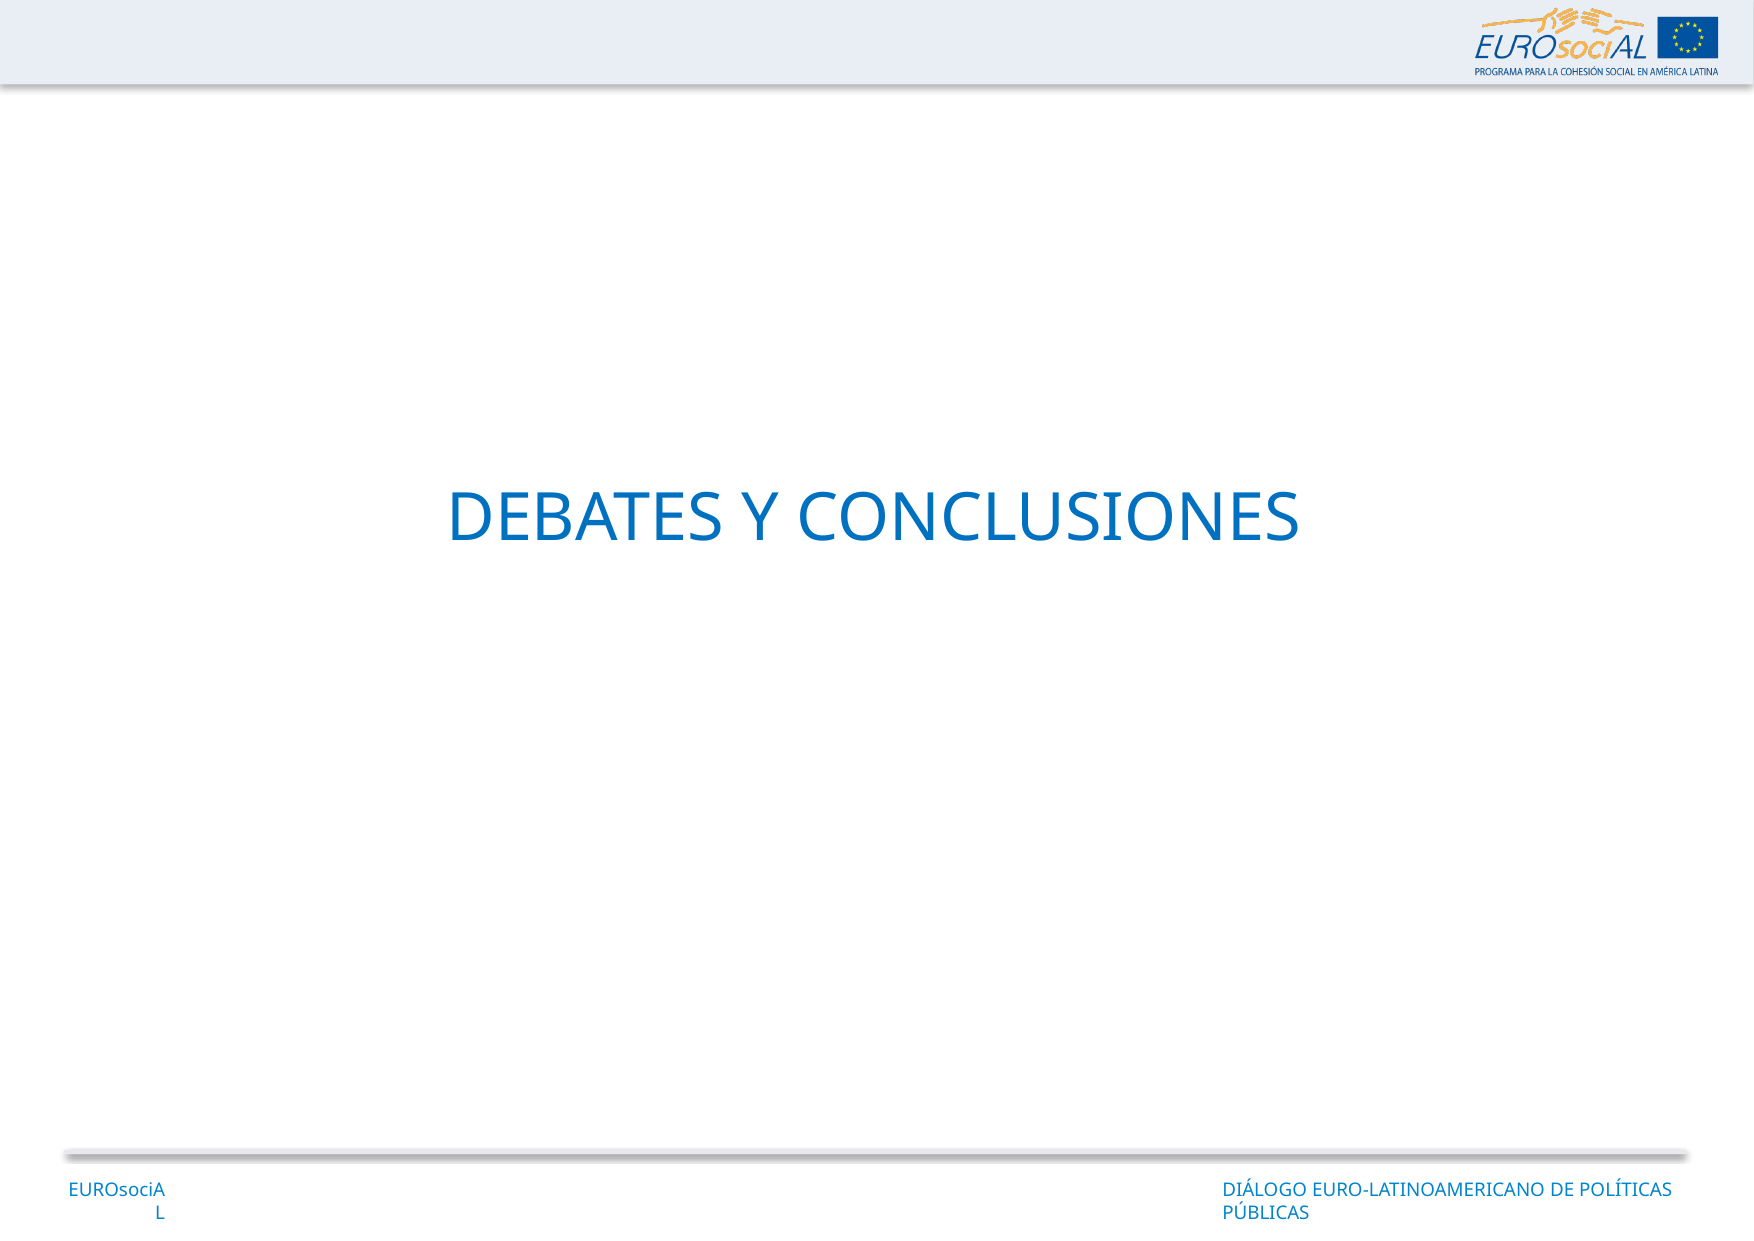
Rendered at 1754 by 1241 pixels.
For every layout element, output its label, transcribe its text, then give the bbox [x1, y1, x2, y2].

picture [1467, 0, 1728, 85]
picture [1249, 1208, 1254, 1217]
text_box DEBATES Y CONCLUSIONES [431, 466, 1317, 561]
